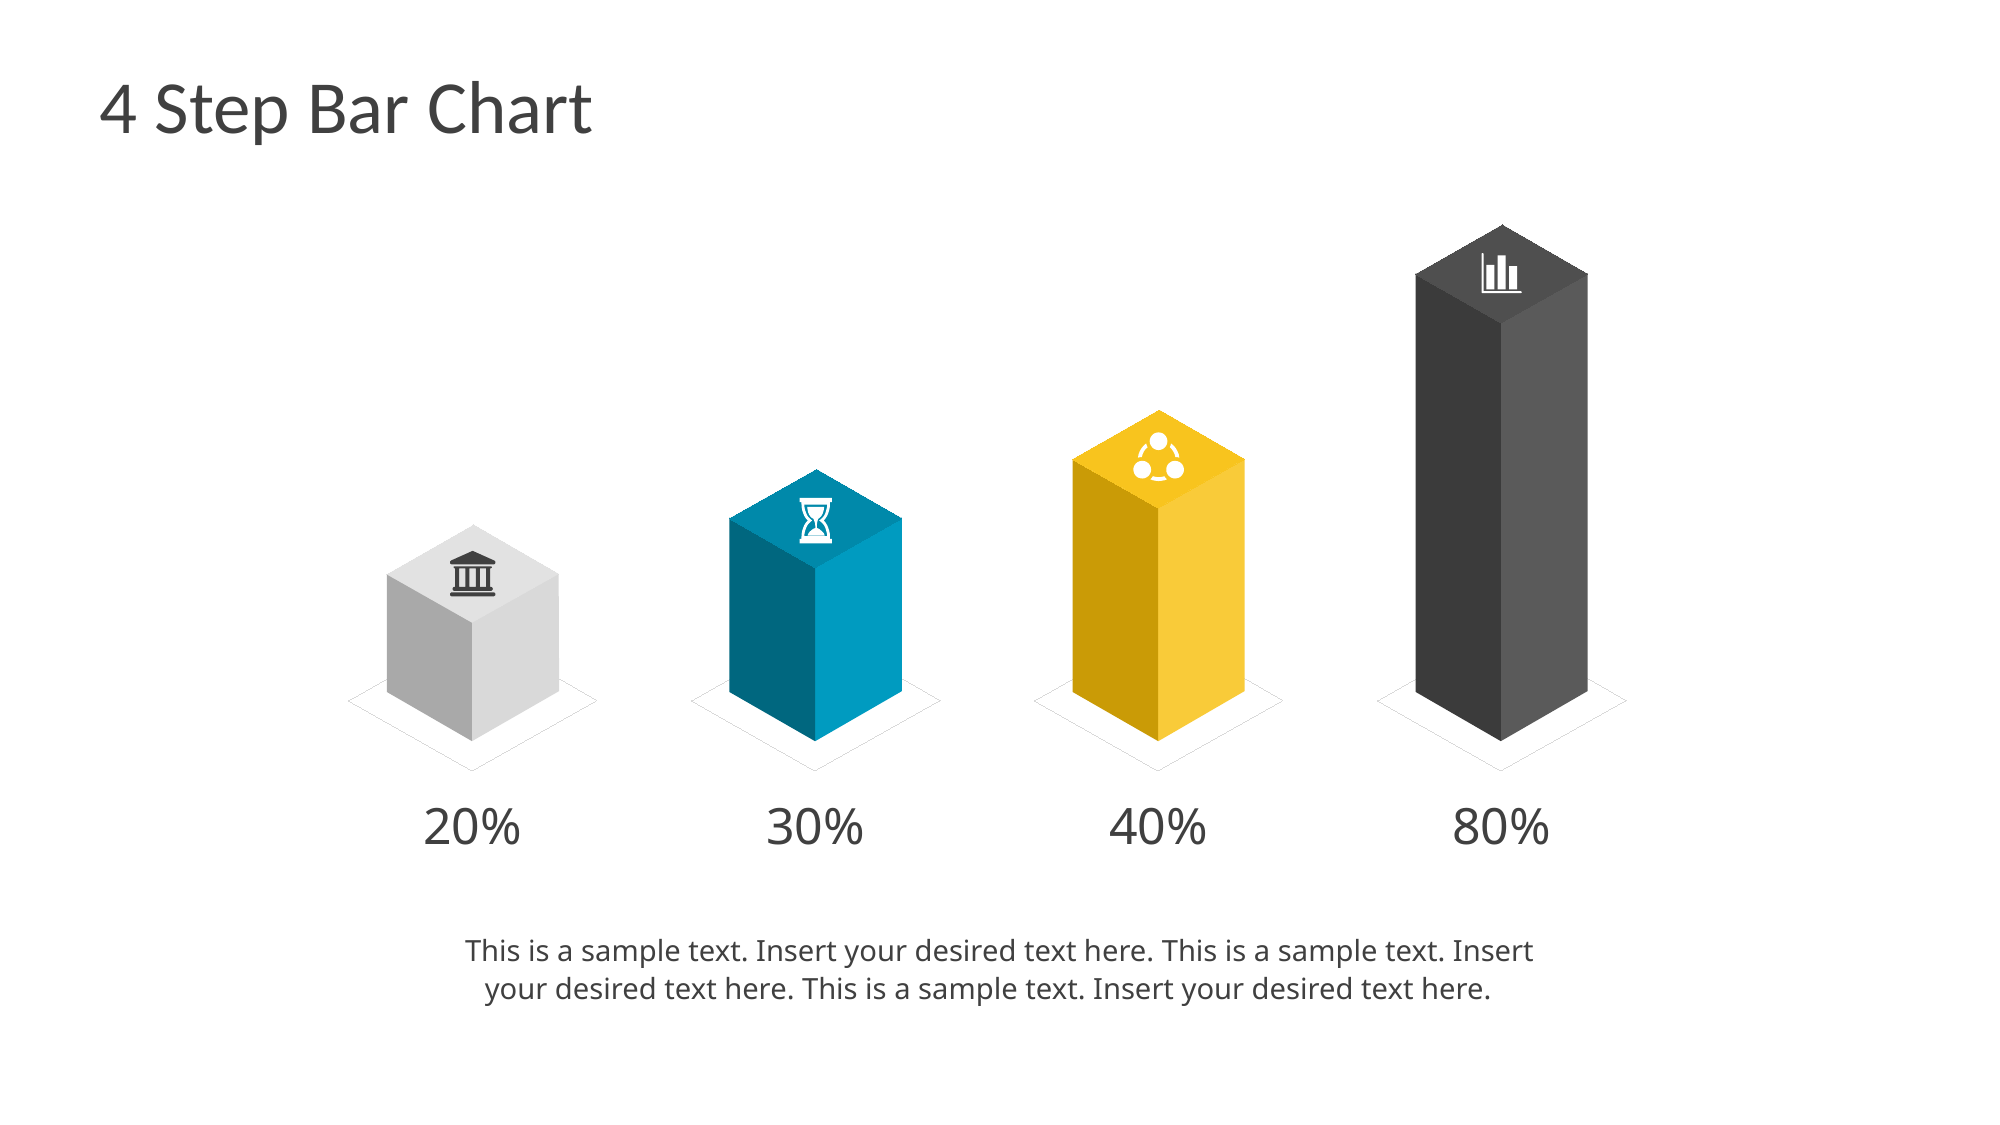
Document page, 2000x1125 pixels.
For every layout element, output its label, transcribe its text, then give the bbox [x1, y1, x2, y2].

text_box 80% [1437, 787, 1566, 863]
text_box 20% [408, 787, 537, 863]
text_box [348, 224, 1627, 772]
text_box This is a sample text. Insert your desired text here. This is a sample text. Insert your desired text here. This is a sample text. Insert your desired text here. [419, 921, 1581, 1013]
text_box 40% [1094, 787, 1223, 863]
text_box 30% [751, 787, 880, 863]
title 4 Step Bar Chart [99, 45, 1900, 162]
